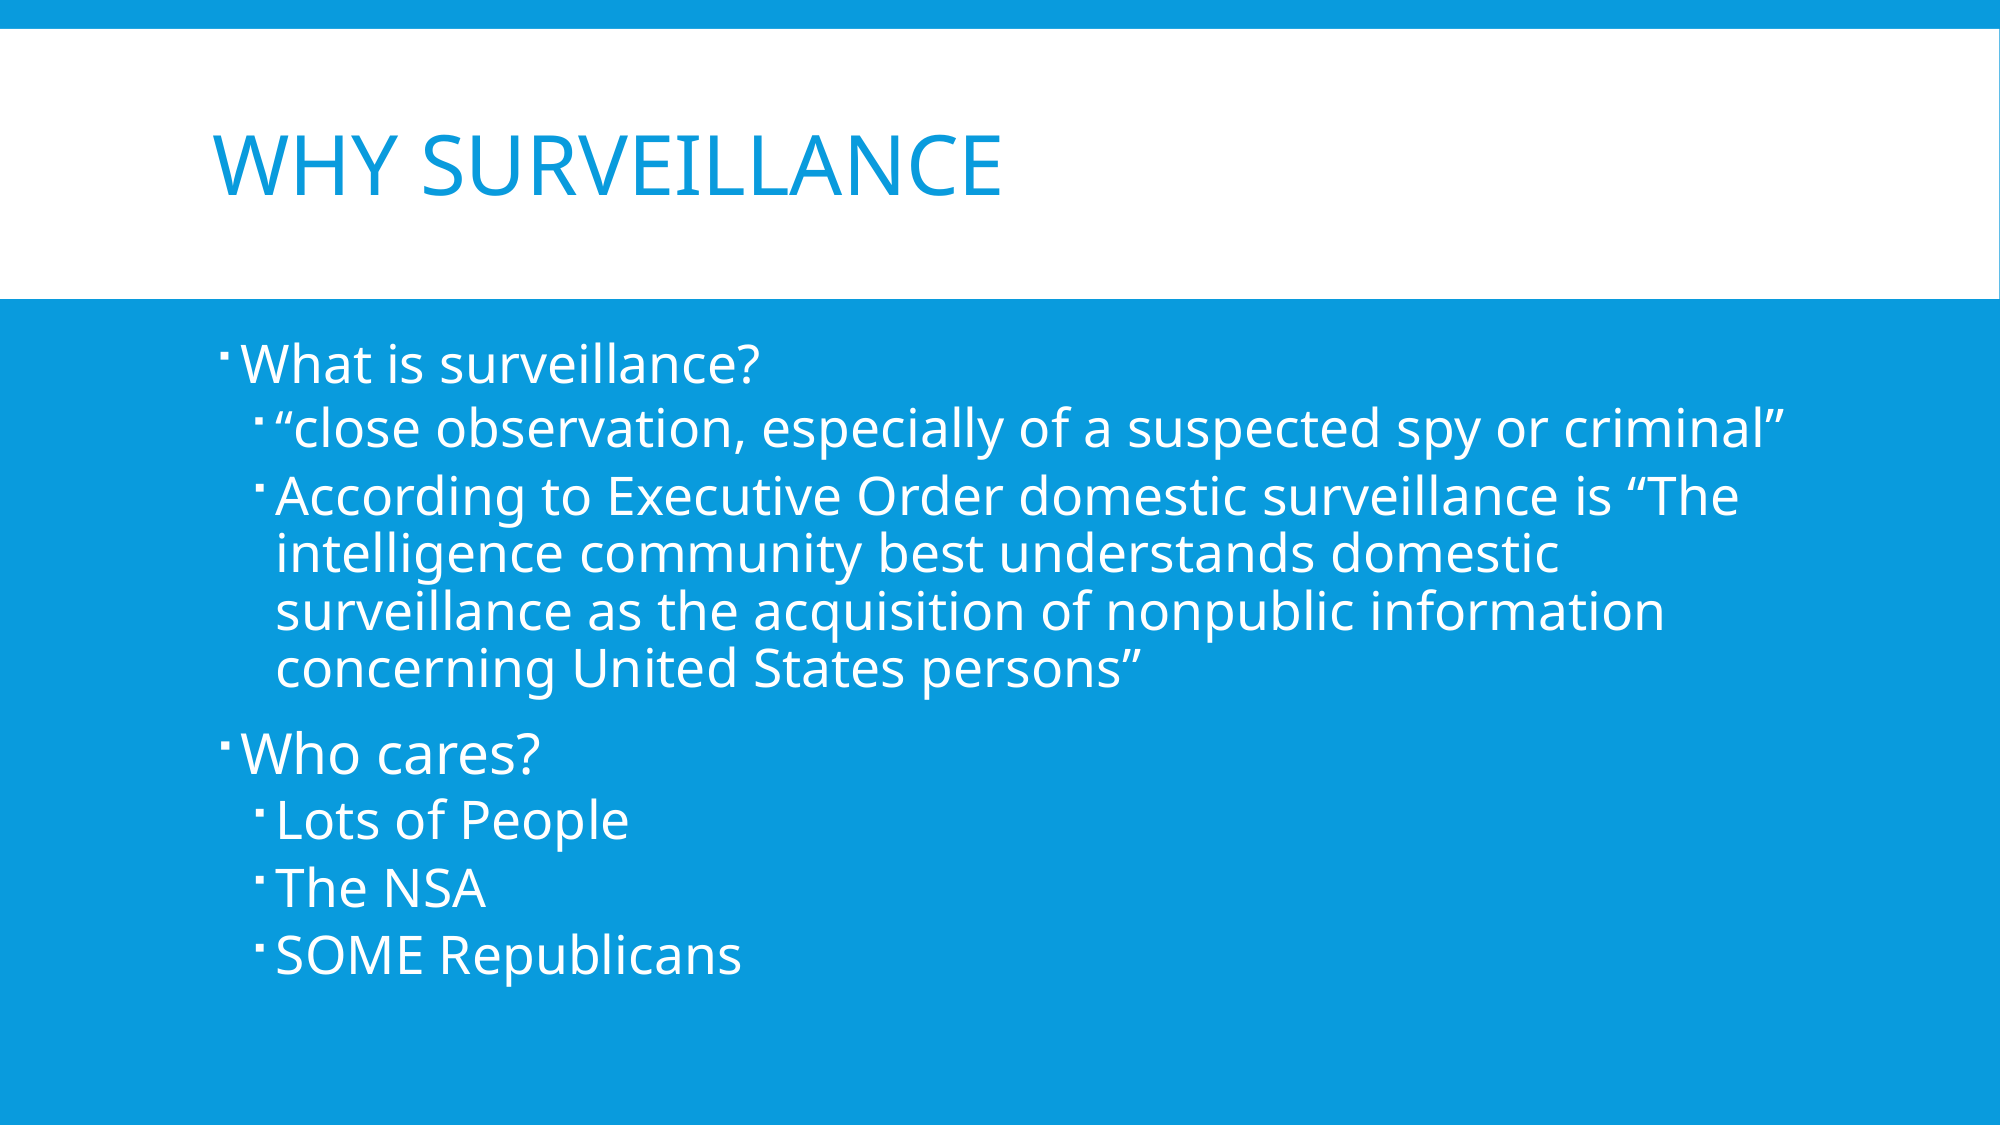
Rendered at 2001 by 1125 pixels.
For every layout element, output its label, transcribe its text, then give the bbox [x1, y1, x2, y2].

title Why surveillance [197, 46, 1803, 295]
list What is surveillance? “close observation, especially of a suspected spy or criminal” According to Executive Order domestic surveillance is “The intelligence community best understands domestic surveillance as the acquisition of nonpublic information concerning United States persons” Who cares? Lots of People The NSA SOME Republicans [197, 329, 1803, 1020]
